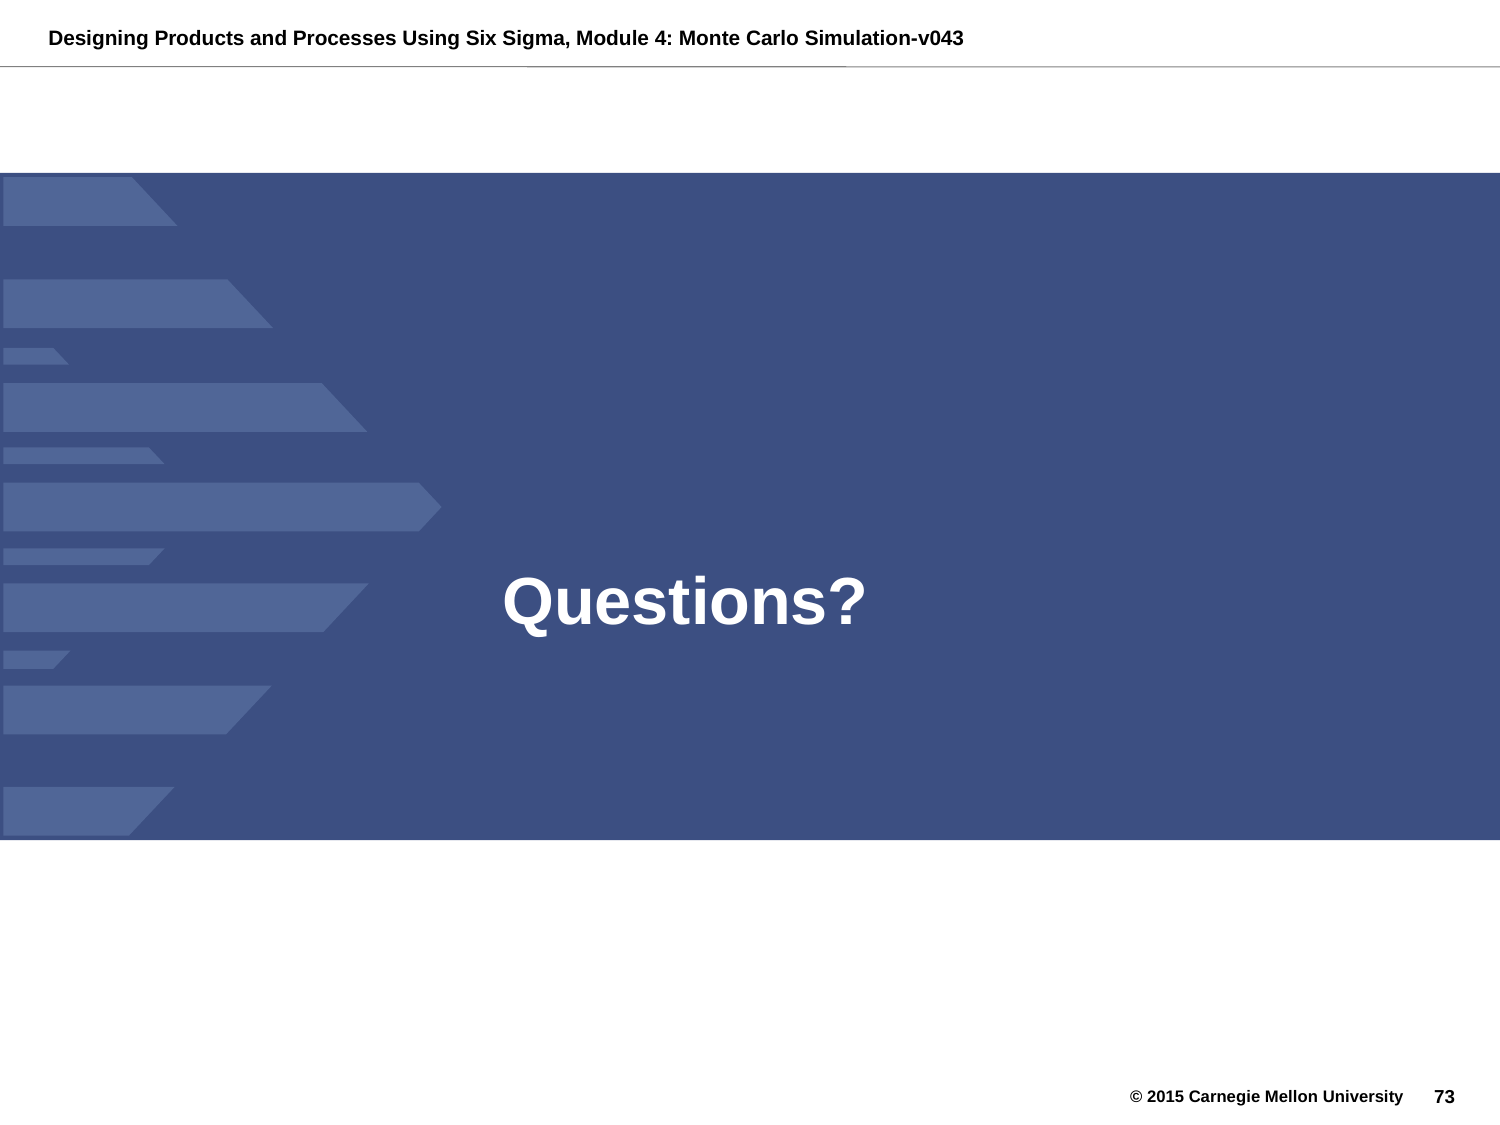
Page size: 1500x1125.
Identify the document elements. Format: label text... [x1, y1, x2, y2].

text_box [3, 176, 442, 836]
text_box Questions? [487, 439, 1438, 757]
text_box [0, 172, 1500, 841]
